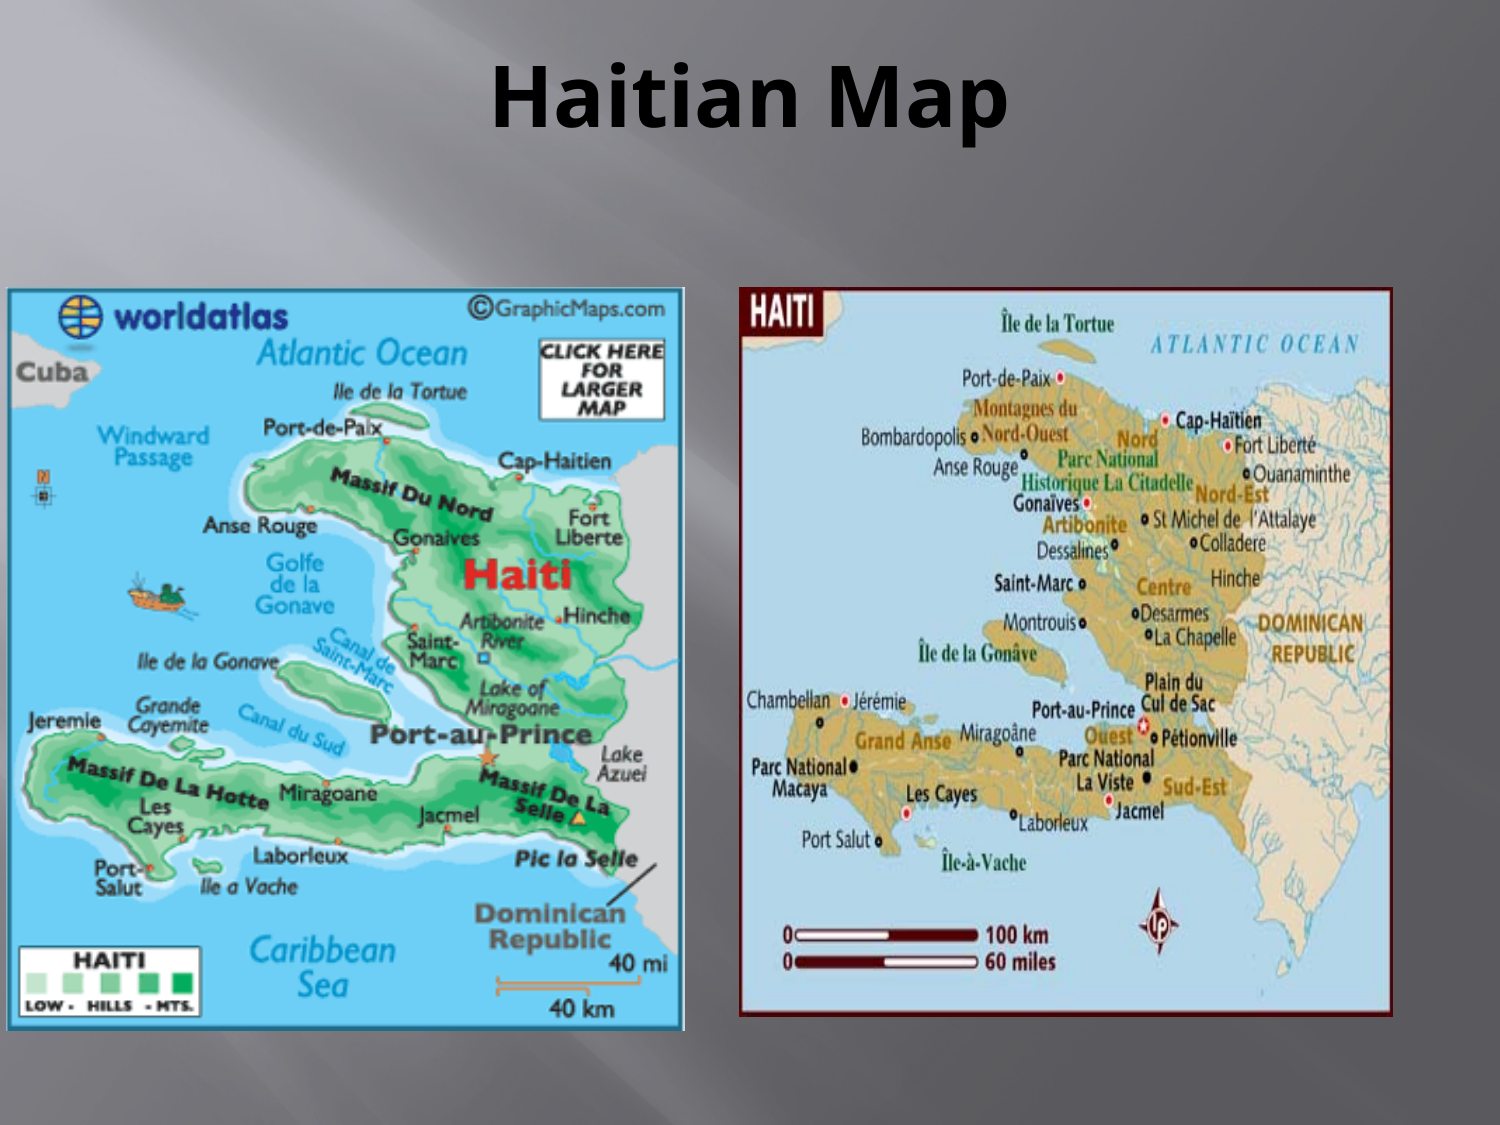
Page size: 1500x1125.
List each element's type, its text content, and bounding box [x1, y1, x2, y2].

title Haitian Map [75, 0, 1425, 188]
picture [739, 287, 1394, 1018]
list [0, 287, 748, 1031]
